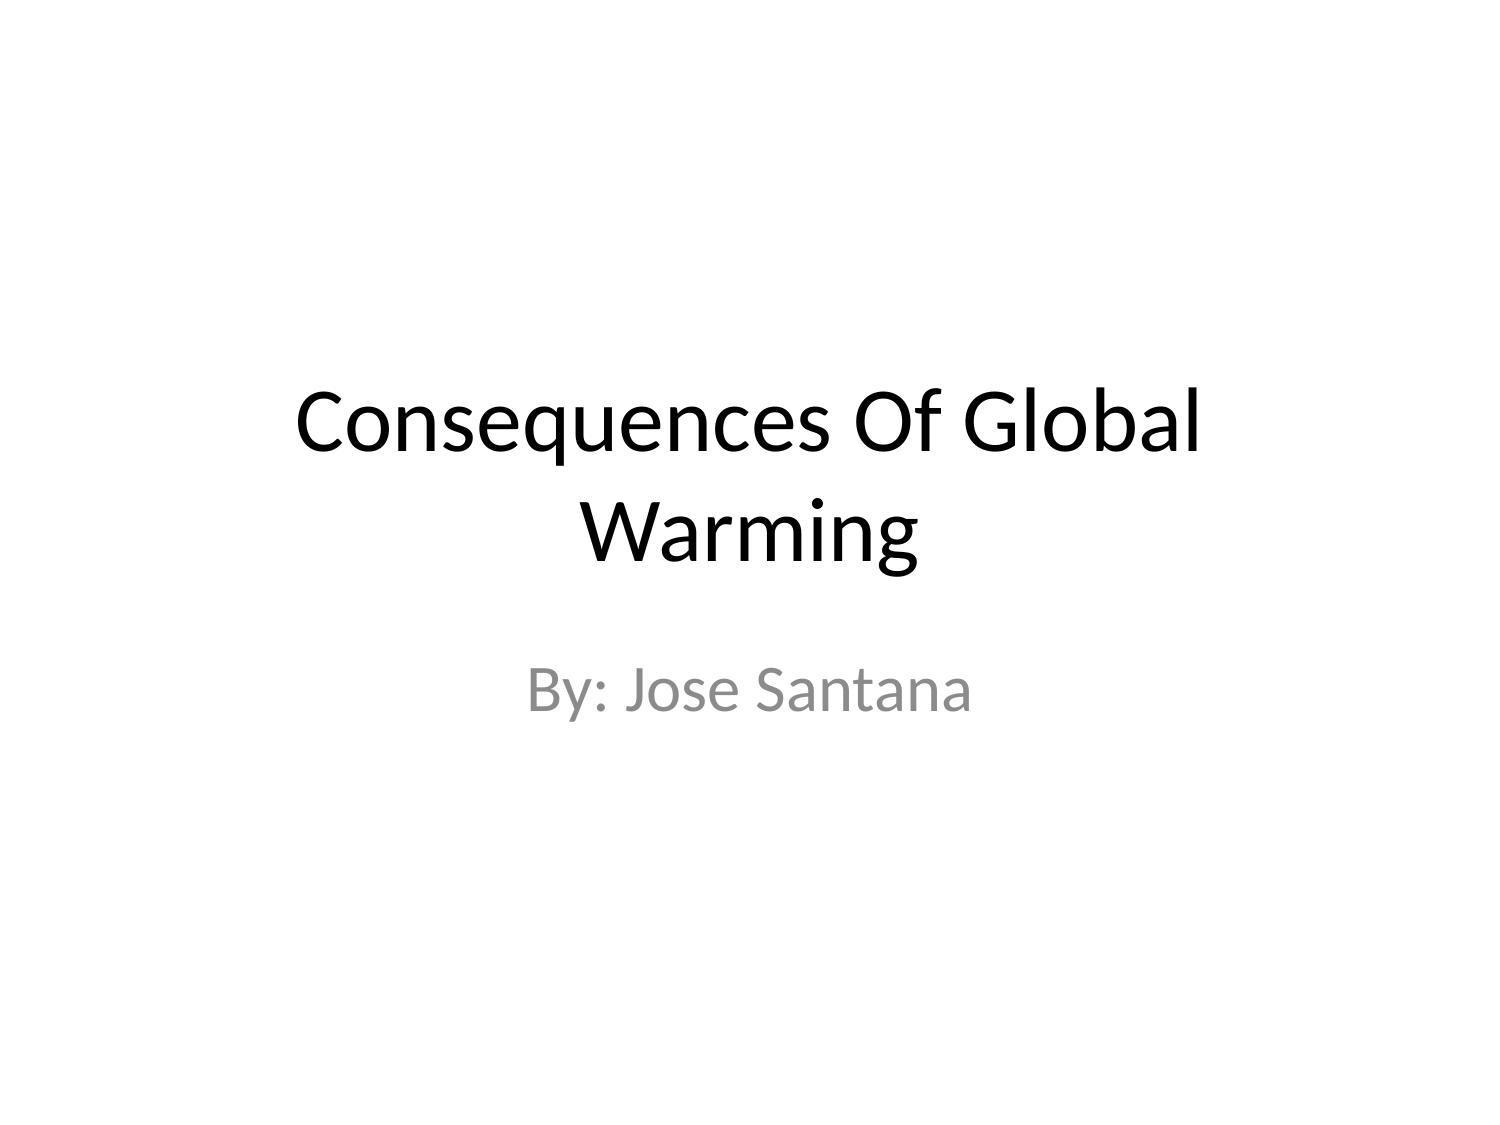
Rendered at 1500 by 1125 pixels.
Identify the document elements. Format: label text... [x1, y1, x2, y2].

title Consequences Of Global Warming [112, 349, 1388, 591]
subtitle By: Jose Santana [225, 637, 1275, 925]
